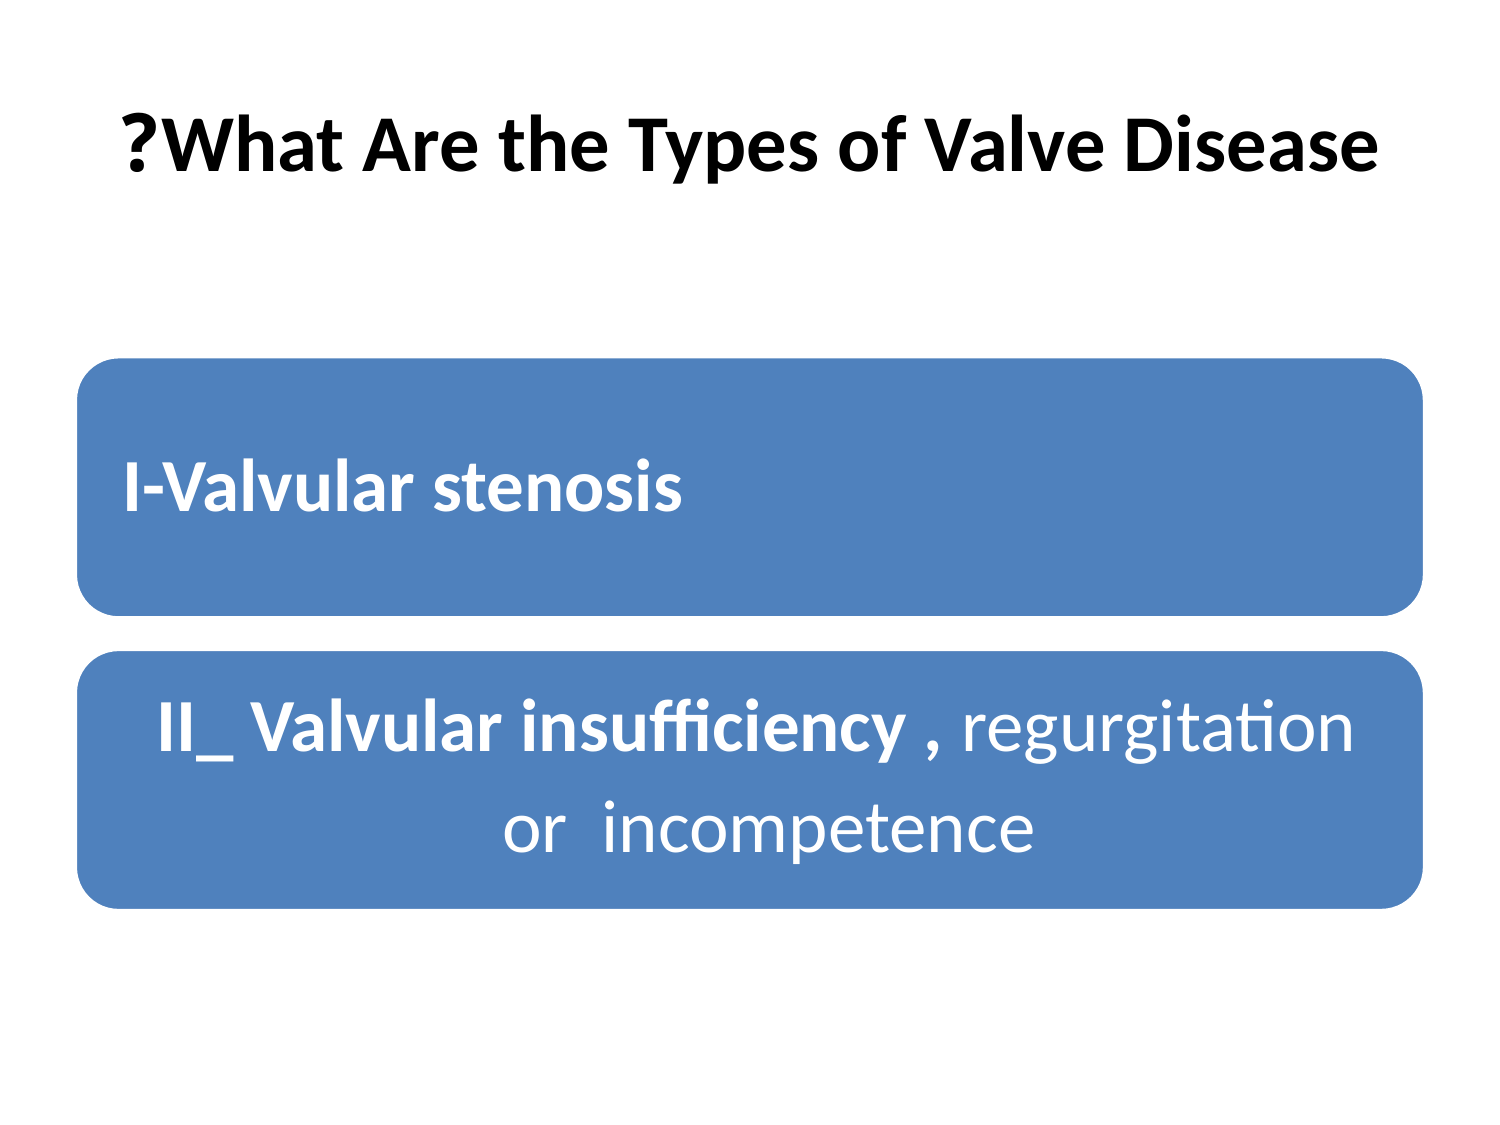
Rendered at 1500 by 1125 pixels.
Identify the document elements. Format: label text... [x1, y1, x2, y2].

title What Are the Types of Valve Disease? [75, 45, 1425, 233]
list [74, 262, 1426, 1006]
